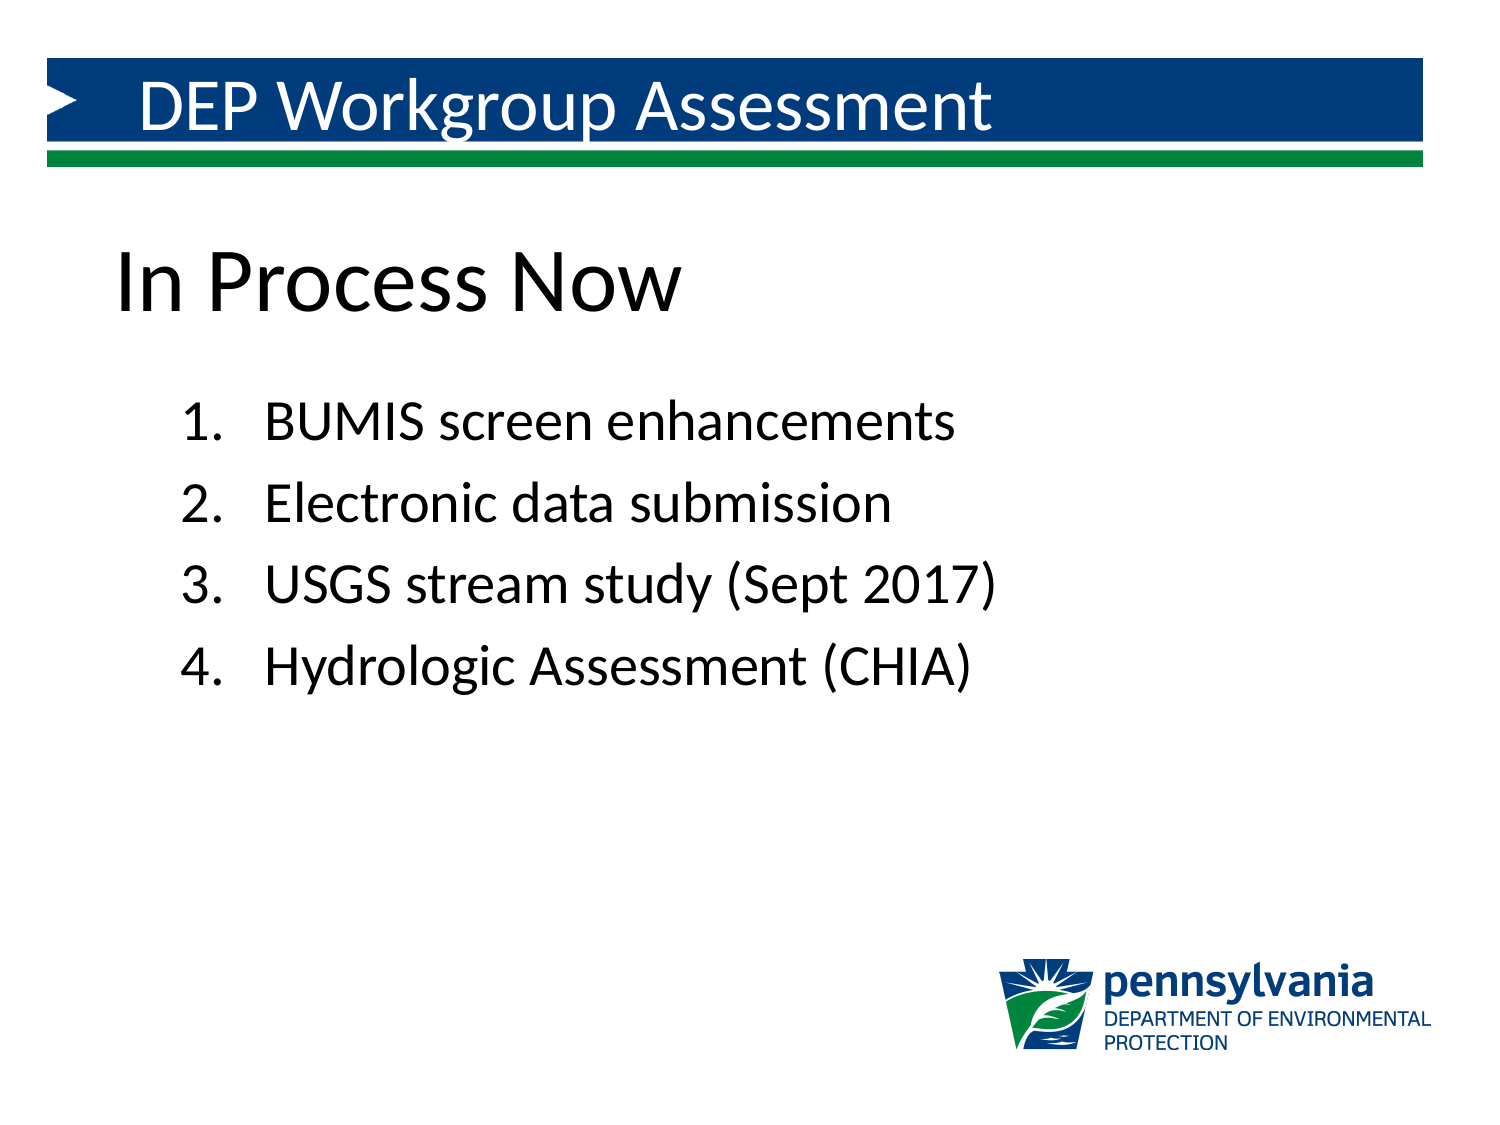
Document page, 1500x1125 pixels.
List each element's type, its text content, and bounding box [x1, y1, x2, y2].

picture [999, 958, 1431, 1051]
list In Process Now BUMIS screen enhancements Electronic data submission USGS stream study (Sept 2017) Hydrologic Assessment (CHIA) [99, 212, 1404, 1025]
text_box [47, 58, 1423, 167]
